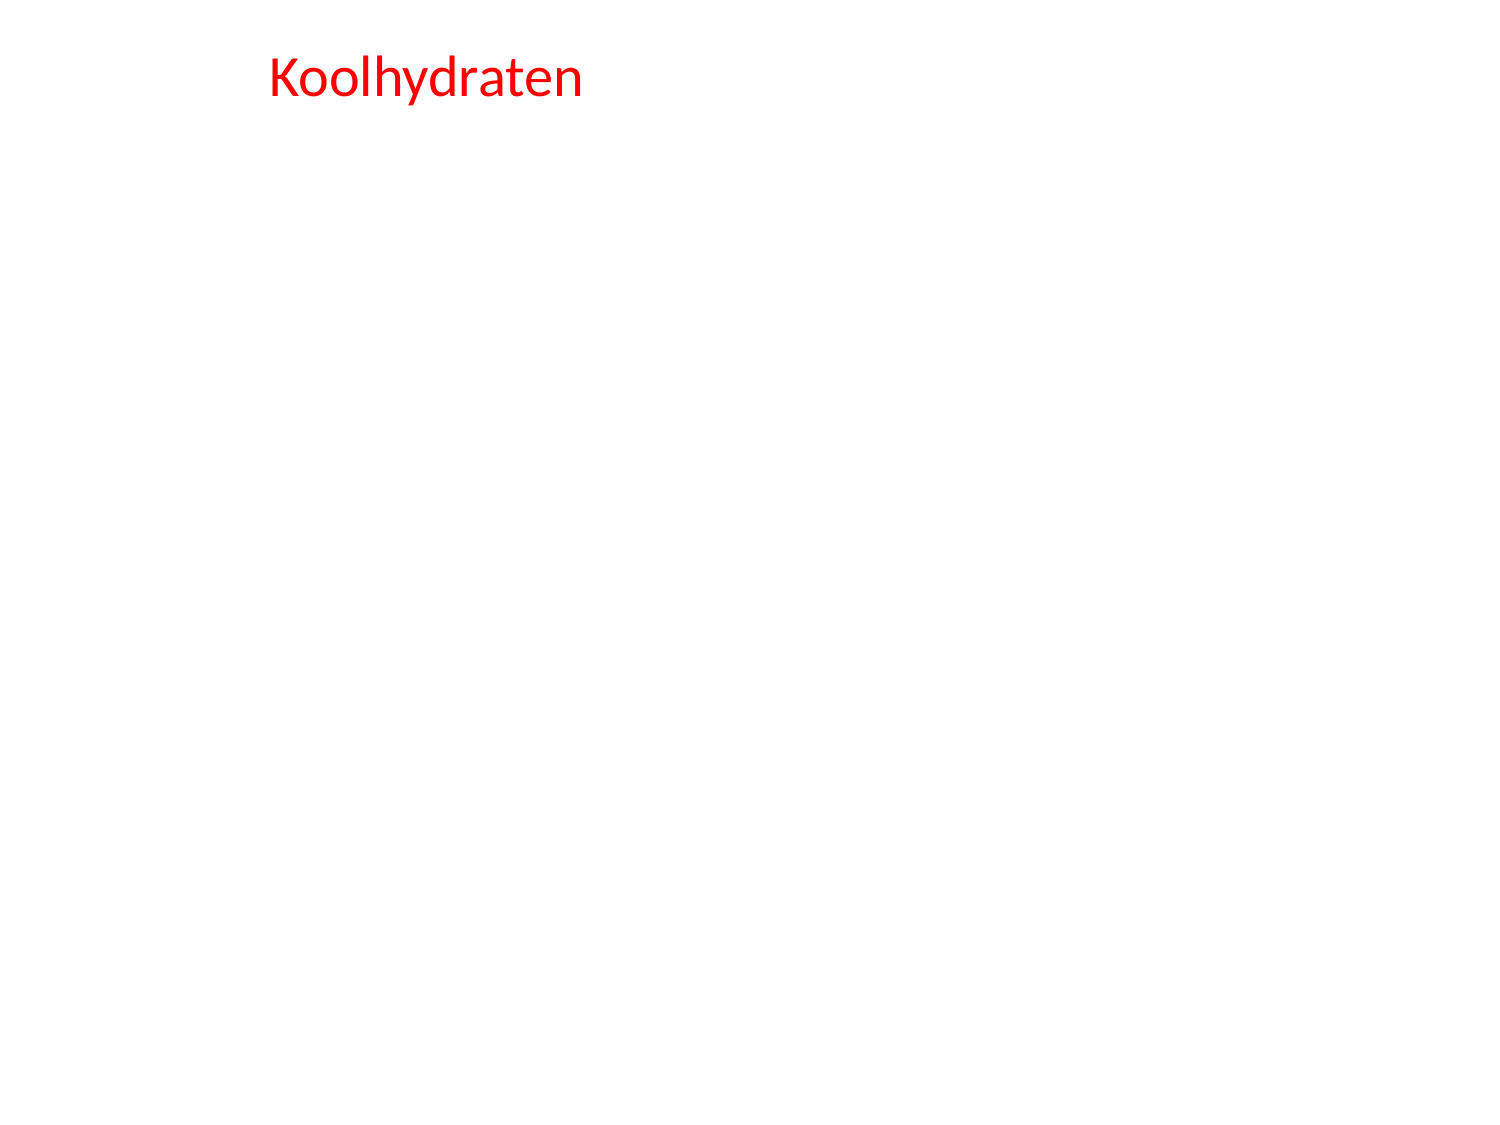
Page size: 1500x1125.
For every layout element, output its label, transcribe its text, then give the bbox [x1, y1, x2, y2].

text_box Koolhydraten [29, 30, 727, 116]
